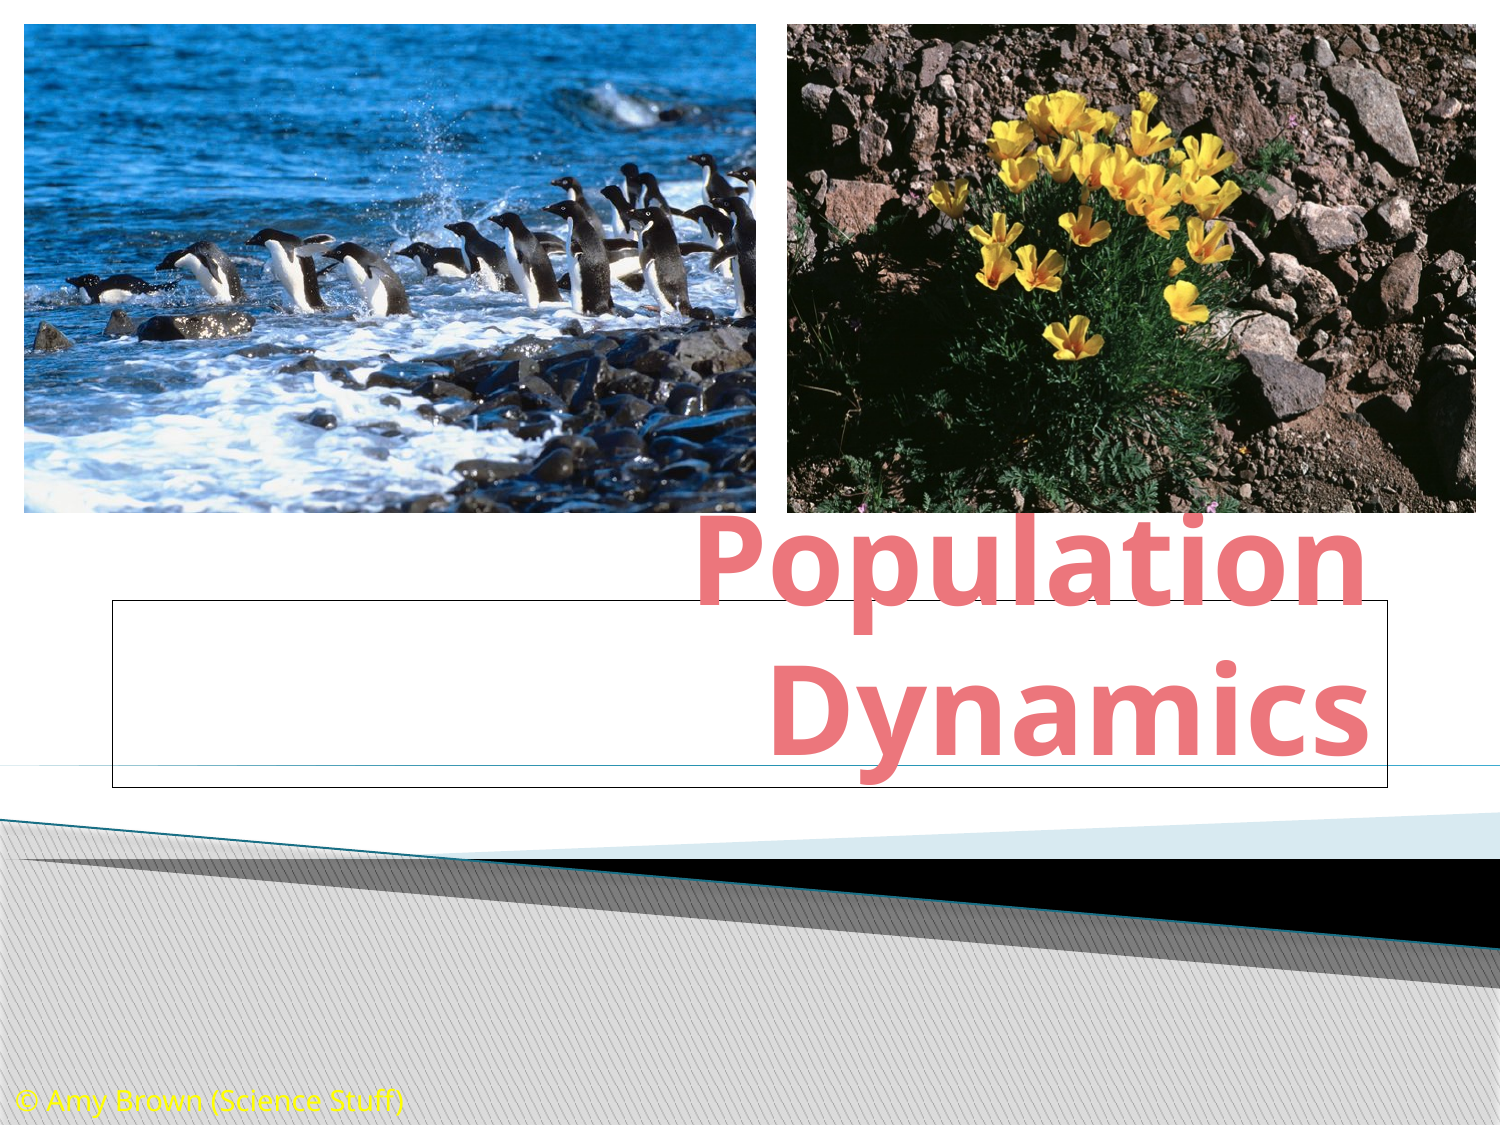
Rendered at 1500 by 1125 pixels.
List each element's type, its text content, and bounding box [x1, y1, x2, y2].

picture [24, 24, 756, 513]
picture [5, 859, 1500, 989]
picture [787, 24, 1476, 513]
text_box © Amy Brown (Science Stuff) [0, 1074, 713, 1125]
title Population Dynamics [112, 600, 1388, 788]
